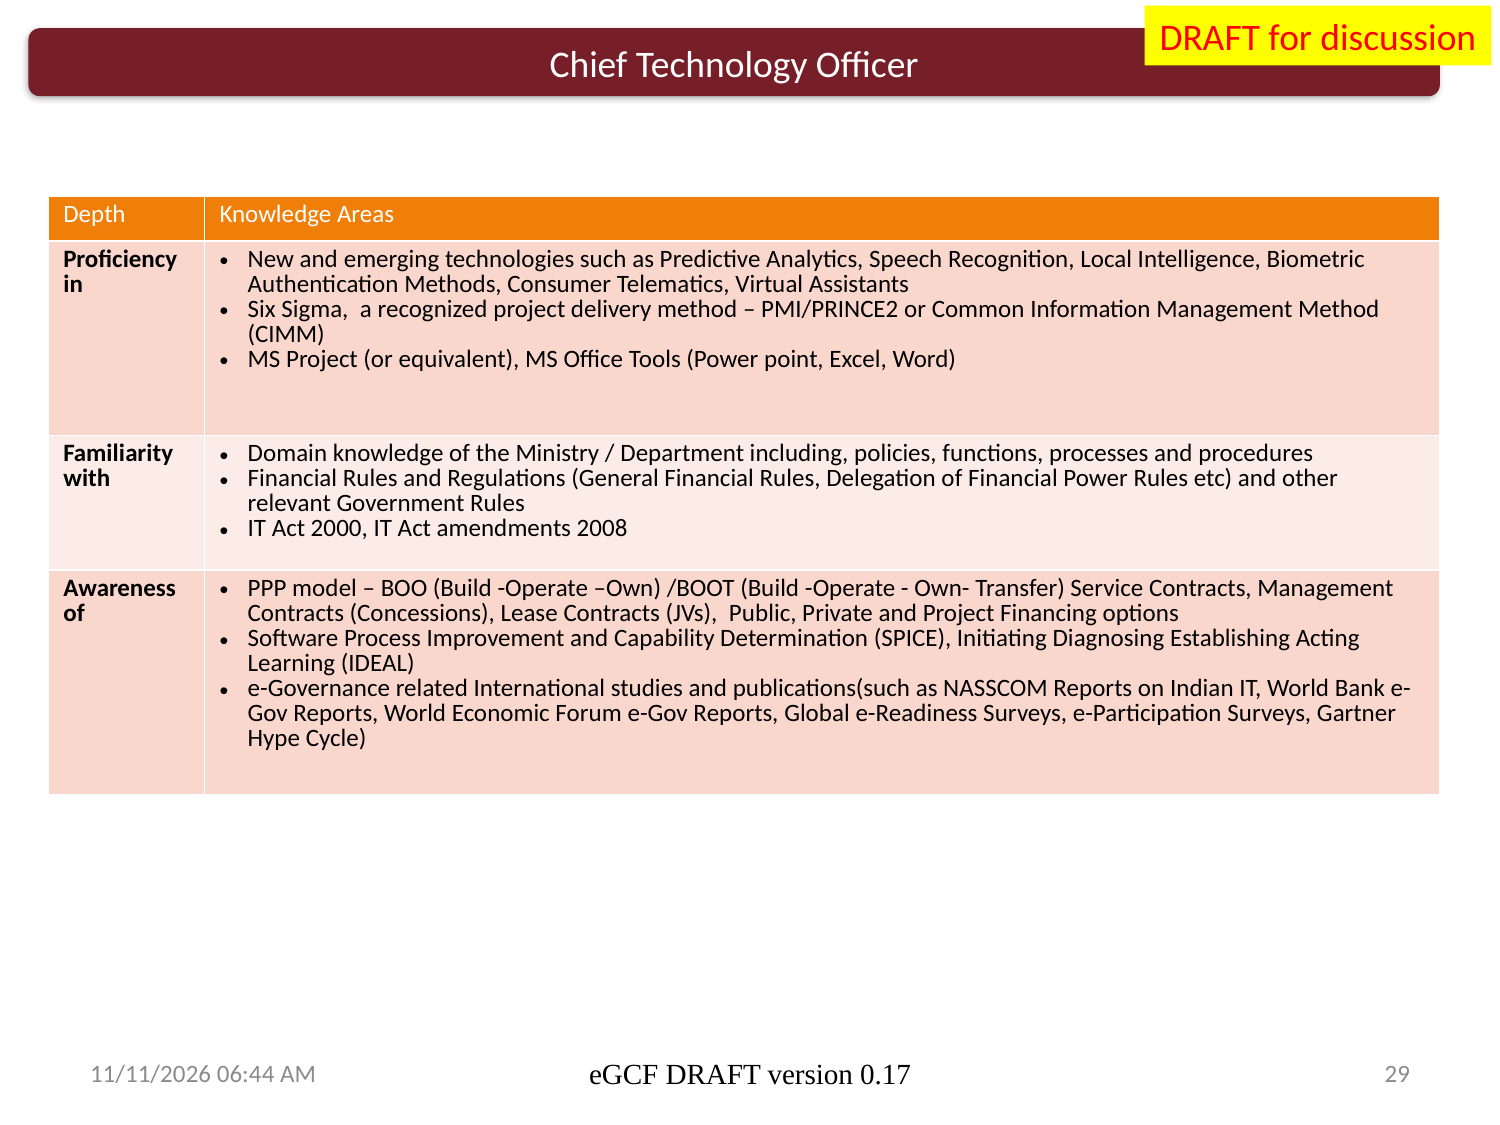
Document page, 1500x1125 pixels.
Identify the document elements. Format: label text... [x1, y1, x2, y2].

footer eGCF DRAFT version 0.17 [512, 1042, 988, 1103]
table_header Depth [49, 197, 204, 240]
table_header Knowledge Areas [205, 197, 1439, 240]
table_cell Awareness of [49, 571, 204, 794]
table_cell Familiarity with [49, 436, 204, 569]
table_cell New and emerging technologies such as Predictive Analytics, Speech Recognition, Local Intelligence, Biometric Authentication Methods, Consumer Telematics, Virtual Assistants Six Sigma, a recognized project delivery method – PMI/PRINCE2 or Common Information Management Method (CIMM) MS Project (or equivalent), MS Office Tools (Power point, Excel, Word) [205, 242, 1439, 435]
table_cell Proficiency in [49, 242, 204, 435]
text_box Chief Technology Officer [27, 27, 1441, 97]
text_box DRAFT for discussion [1144, 5, 1492, 66]
table_cell PPP model – BOO (Build -Operate –Own) /BOOT (Build -Operate - Own- Transfer) Service Contracts, Management Contracts (Concessions), Lease Contracts (JVs), Public, Private and Project Financing options Software Process Improvement and Capability Determination (SPICE), Initiating Diagnosing Establishing Acting Learning (IDEAL) e-Governance related International studies and publications(such as NASSCOM Reports on Indian IT, World Bank e-Gov Reports, World Economic Forum e-Gov Reports, Global e-Readiness Surveys, e-Participation Surveys, Gartner Hype Cycle) [205, 571, 1439, 794]
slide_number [75, 1042, 425, 1103]
slide_number 29 [1074, 1042, 1425, 1103]
table_cell Domain knowledge of the Ministry / Department including, policies, functions, processes and procedures Financial Rules and Regulations (General Financial Rules, Delegation of Financial Power Rules etc) and other relevant Government Rules IT Act 2000, IT Act amendments 2008 [205, 436, 1439, 569]
